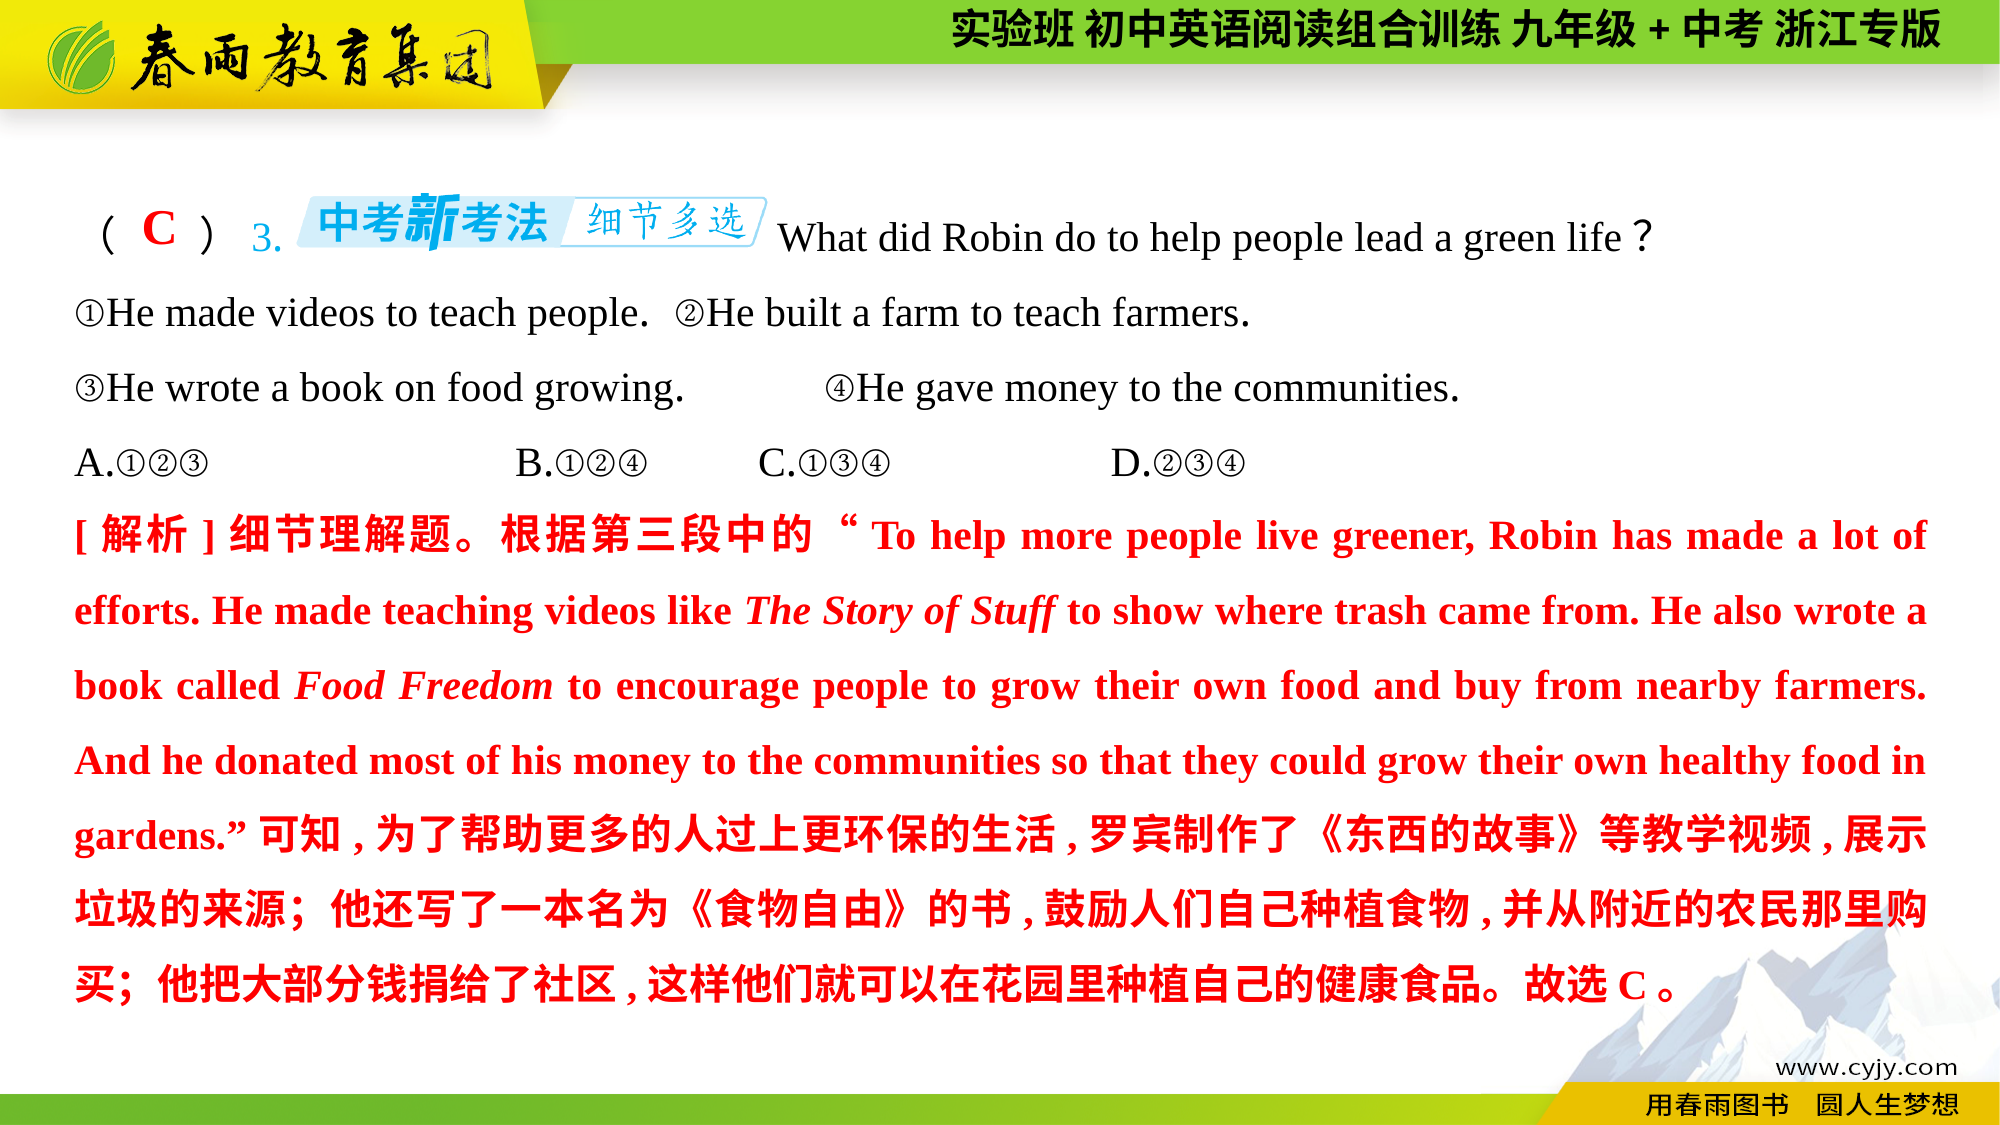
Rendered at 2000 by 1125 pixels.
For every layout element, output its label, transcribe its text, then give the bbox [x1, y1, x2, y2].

list （ ）3. What did Robin do to help people lead a green life？ ①He made videos to teach people. ②He built a farm to teach farmers. ③He wrote a book on food growing. ④He gave money to the communities. A.①②③ B.①②④ C.①③④ D.②③④ [59, 177, 1944, 475]
picture [0, 0, 2000, 1125]
text_box C [114, 187, 193, 262]
text_box [解析]细节理解题。根据第三段中的“To help more people live greener, Robin has made a lot of efforts. He made teaching videos like The Story of Stuff to show where trash came from. He also wrote a book called Food Freedom to encourage people to grow their own food and buy from nearby farmers. And he donated most of his money to the communities so that they could grow their own healthy food in gardens.”可知,为了帮助更多的人过上更环保的生活,罗宾制作了《东西的故事》等教学视频,展示垃圾的来源；他还写了一本名为《食物自由》的书,鼓励人们自己种植食物,并从附近的农民那里购买；他把大部分钱捐给了社区,这样他们就可以在花园里种植自己的健康食品。故选C。 [59, 475, 1944, 1016]
